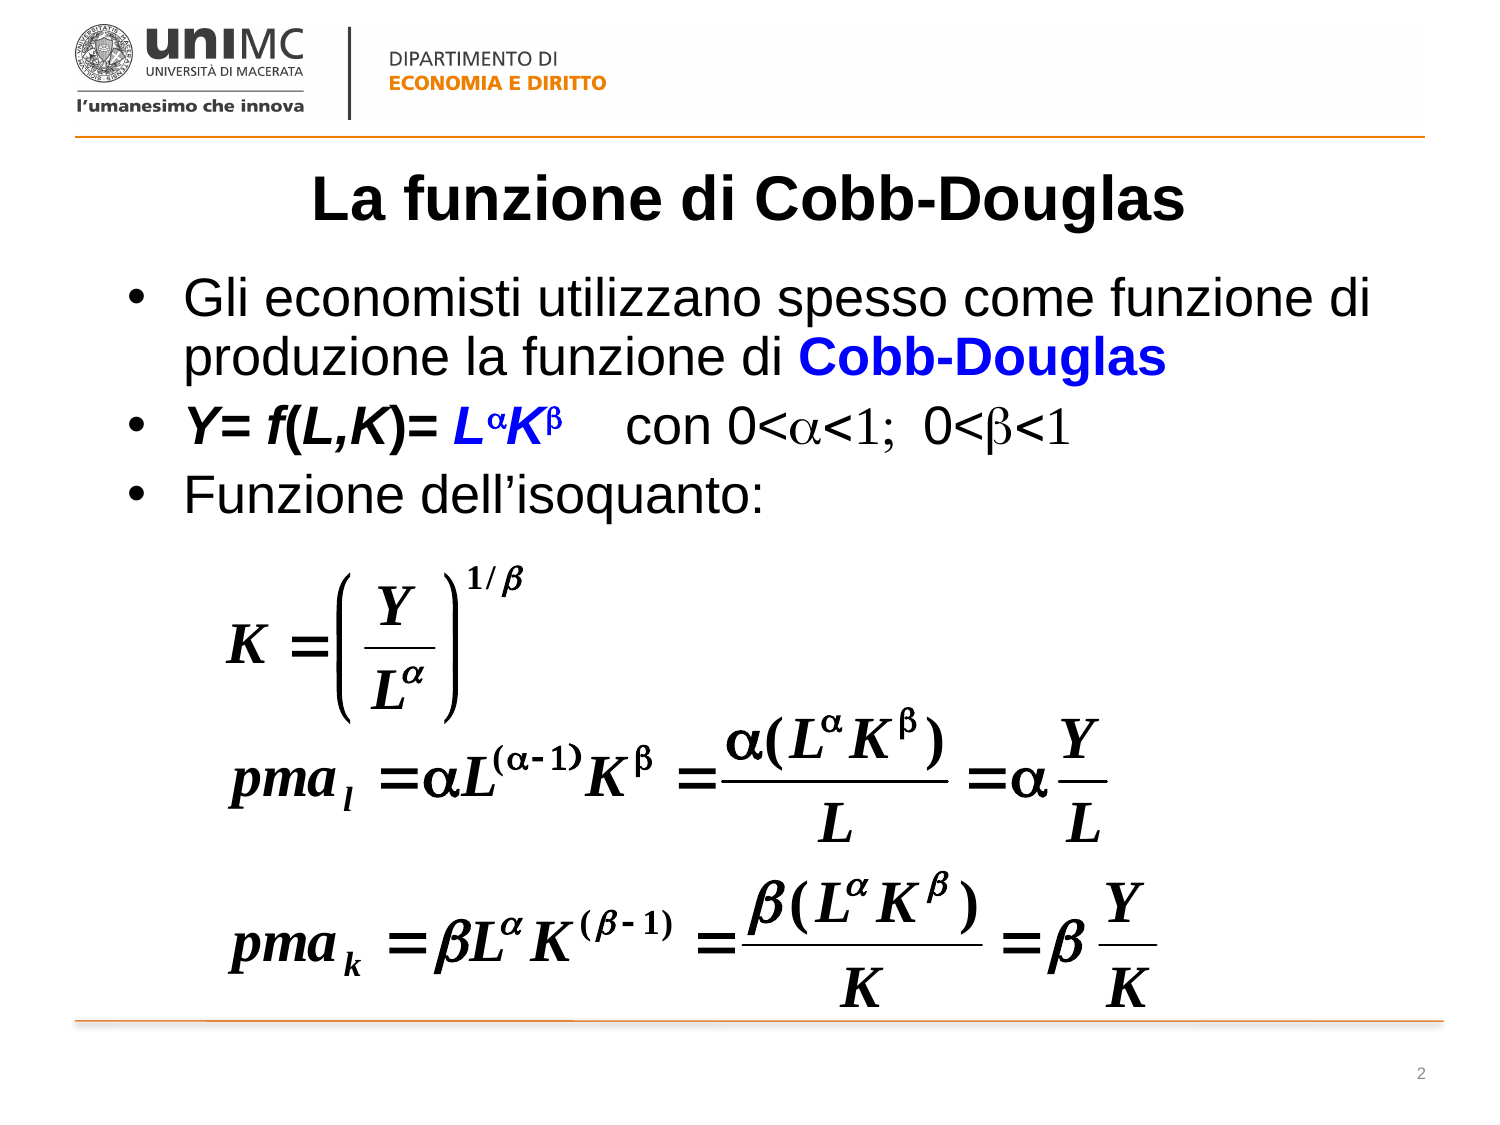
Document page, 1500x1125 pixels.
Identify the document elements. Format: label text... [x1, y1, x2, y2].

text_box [214, 550, 535, 690]
slide_number 2 [1091, 1042, 1442, 1103]
list Gli economisti utilizzano spesso come funzione di produzione la funzione di Cobb-Douglas Y= f(L,K)= LaKb con 0<a<1; 0<b<1 Funzione dell’isoquanto: [112, 262, 1388, 538]
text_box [214, 855, 1169, 1022]
picture [75, 24, 1425, 138]
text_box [214, 691, 1120, 855]
title La funzione di Cobb-Douglas [75, 149, 1425, 241]
